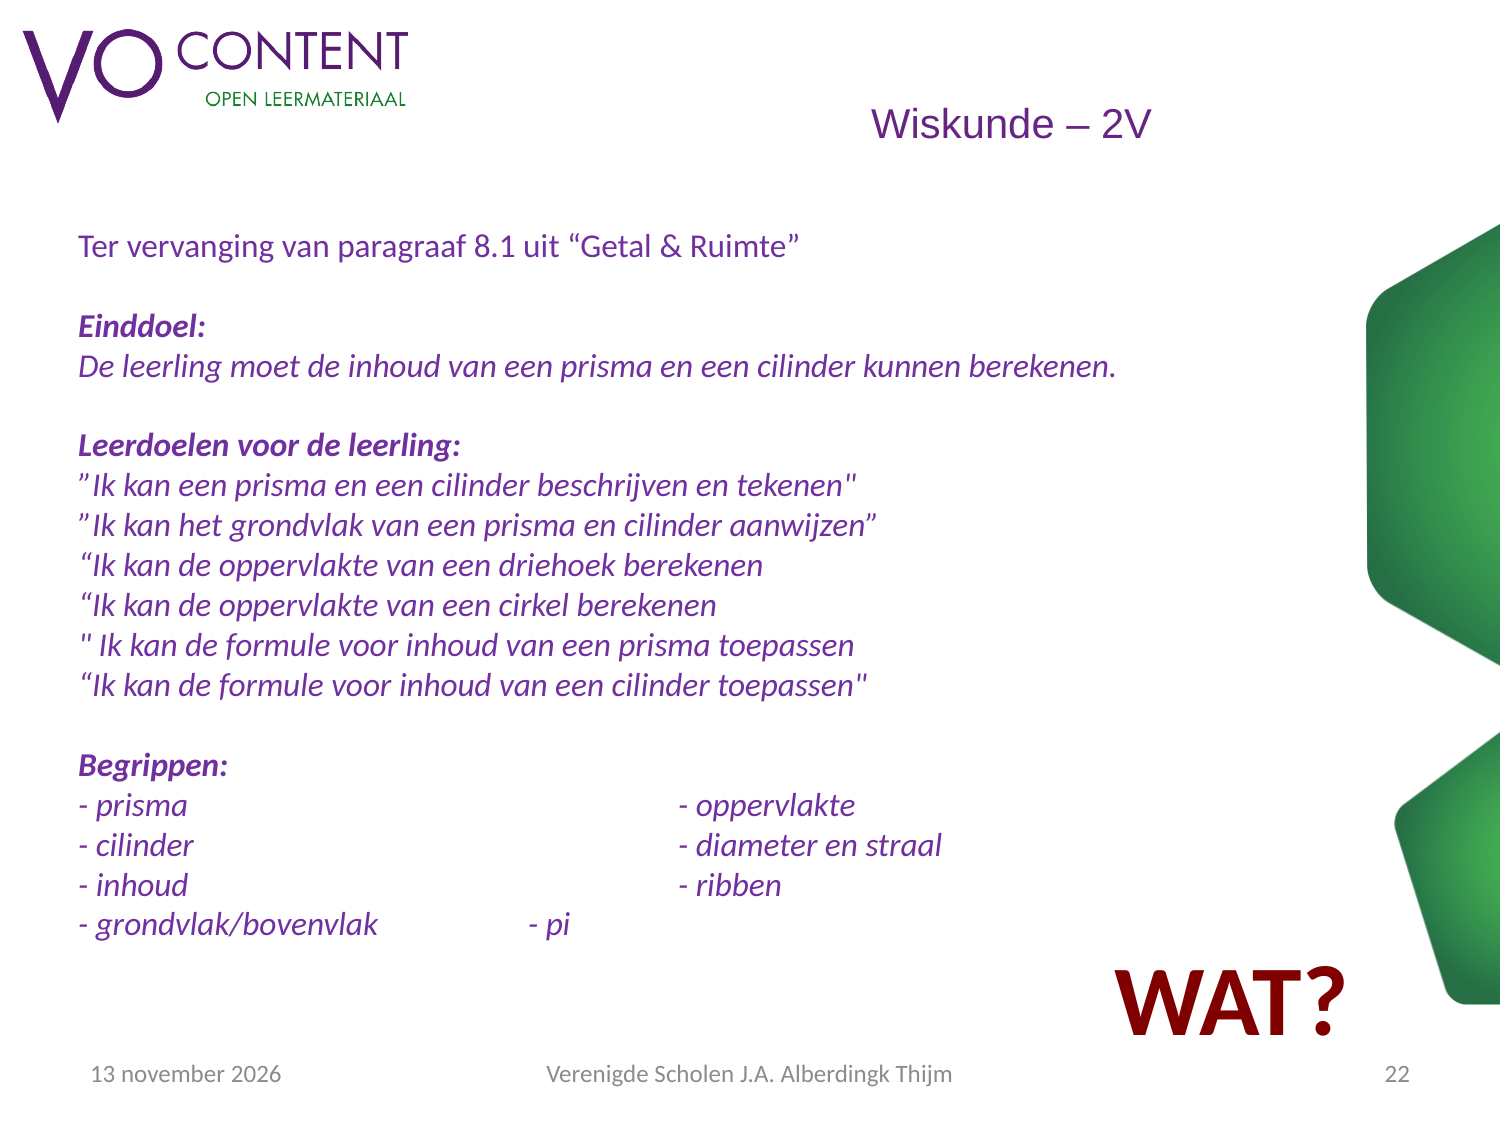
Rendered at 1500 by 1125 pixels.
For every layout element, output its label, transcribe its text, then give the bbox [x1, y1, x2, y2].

picture [1366, 222, 1500, 1005]
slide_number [75, 1042, 425, 1103]
footer Verenigde Scholen J.A. Alberdingk Thijm [512, 1042, 988, 1103]
slide_number 22 [1074, 1042, 1425, 1103]
text_box WAT? [1099, 927, 1394, 1063]
picture [22, 29, 408, 124]
title Wiskunde – 2V [856, 84, 1294, 160]
text_box Ter vervanging van paragraaf 8.1 uit “Getal & Ruimte” Einddoel: De leerling moet de inhoud van een prisma en een cilinder kunnen berekenen. Leerdoelen voor de leerling: ”Ik kan een prisma en een cilinder beschrijven en tekenen" ”Ik kan het grondvlak van een prisma en cilinder aanwijzen” “Ik kan de oppervlakte van een driehoek berekenen “Ik kan de oppervlakte van een cirkel berekenen " Ik kan de formule voor inhoud van een prisma toepassen “Ik kan de formule voor inhoud van een cilinder toepassen" Begrippen: - prisma - oppervlakte - cilinder - diameter en straal - inhoud - ribben - grondvlak/bovenvlak - pi [63, 216, 1229, 995]
